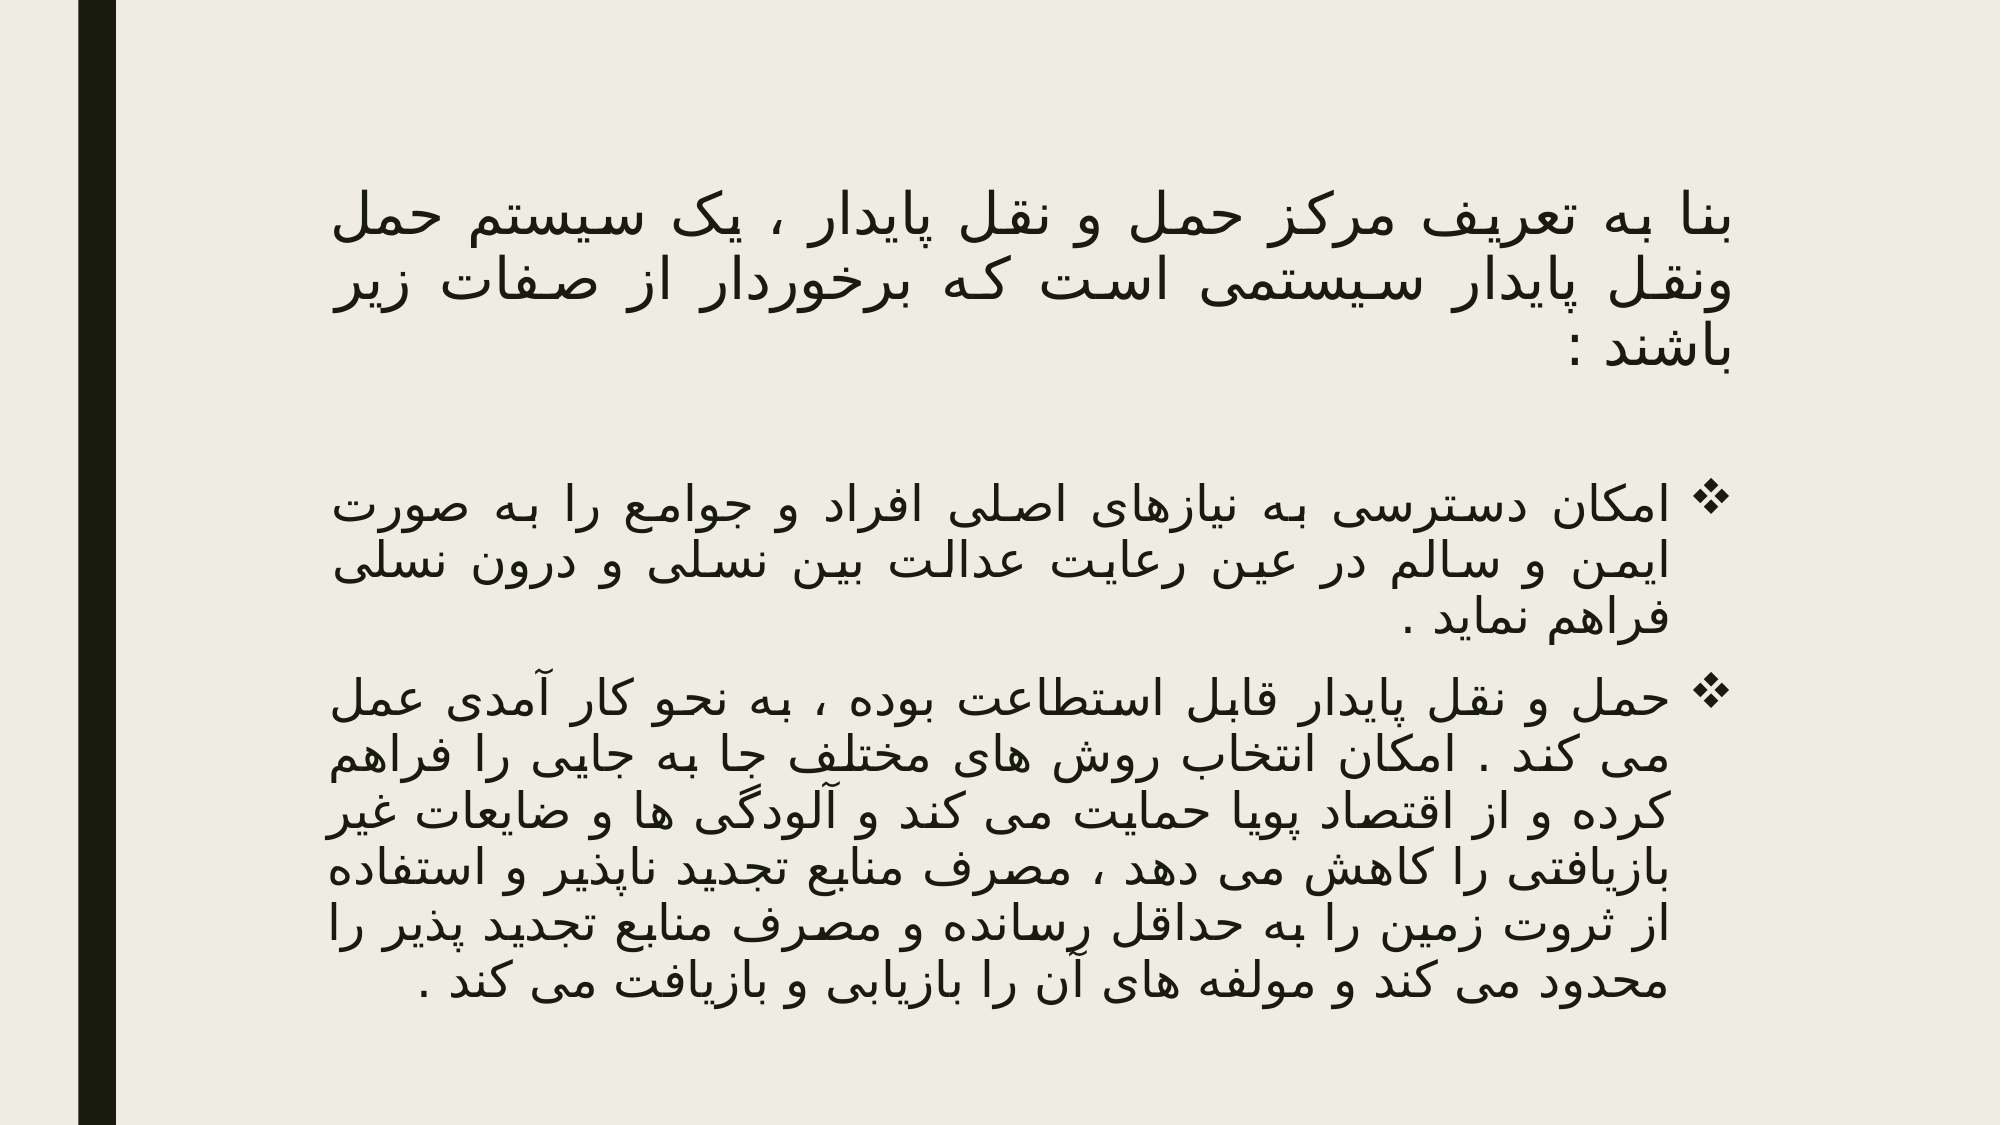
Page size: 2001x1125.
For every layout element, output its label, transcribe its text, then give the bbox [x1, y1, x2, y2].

list بنا به تعریف مرکز حمل و نقل پایدار ، یک سیستم حمل ونقل پایدار سیستمی است که برخوردار از صفات زیر باشند : امکان دسترسی به نیازهای اصلی افراد و جوامع را به صورت ایمن و سالم در عین رعایت عدالت بین نسلی و درون نسلی فراهم نماید . حمل و نقل پایدار قابل استطاعت بوده ، به نحو کار آمدی عمل می کند . امکان انتخاب روش های مختلف جا به جایی را فراهم کرده و از اقتصاد پویا حمایت می کند و آلودگی ها و ضایعات غیر بازیافتی را کاهش می دهد ، مصرف منابع تجدید ناپذیر و استفاده از ثروت زمین را به حداقل رسانده و مصرف منابع تجدید پذیر را محدود می کند و مولفه های آن را بازیابی و بازیافت می کند . [310, 99, 1750, 1038]
